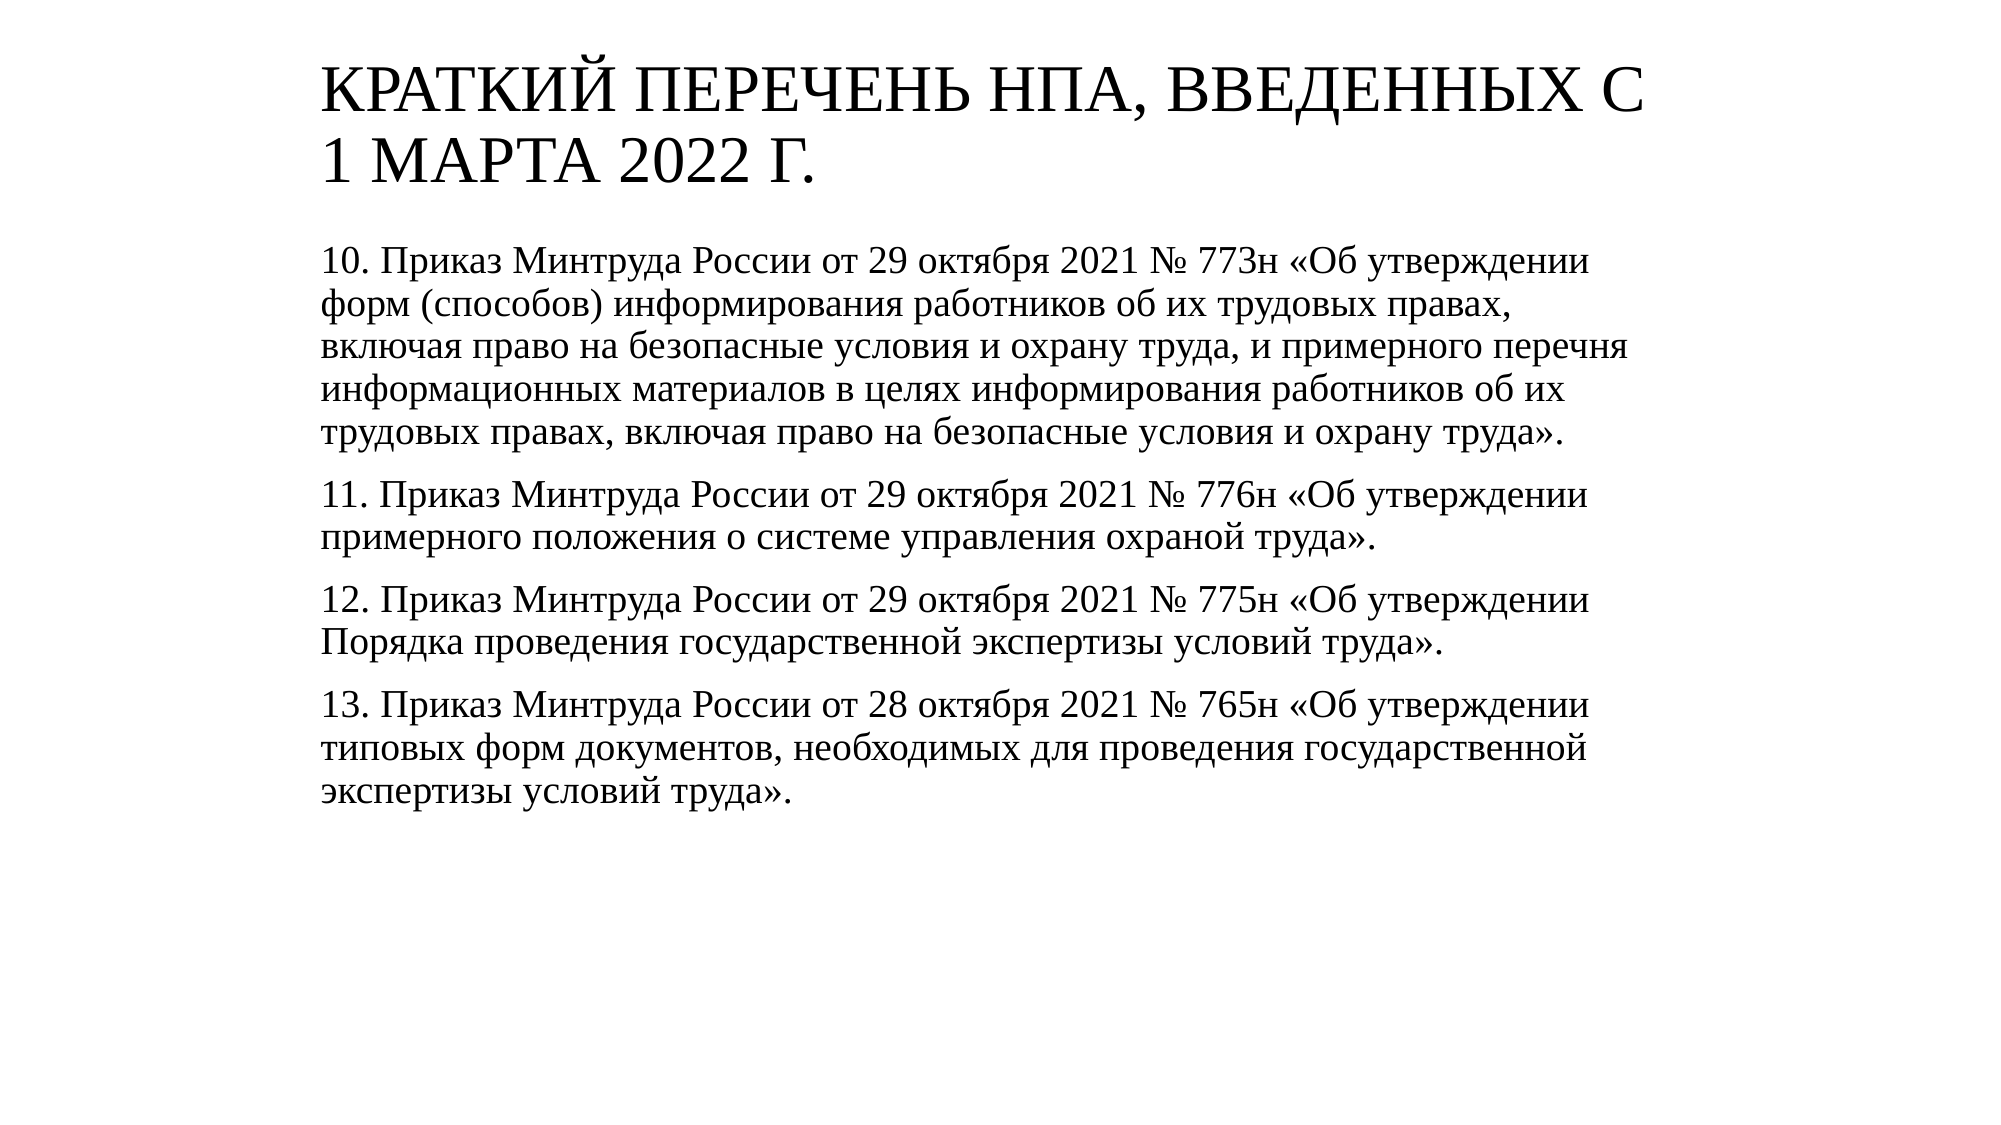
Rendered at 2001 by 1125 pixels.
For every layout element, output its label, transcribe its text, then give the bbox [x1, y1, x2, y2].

list 10. Приказ Минтруда России от 29 октября 2021 № 773н «Об утверждении форм (способов) информирования работников об их трудовых правах, включая право на безопасные условия и охрану труда, и примерного перечня информационных материалов в целях информирования работников об их трудовых правах, включая право на безопасные условия и охрану труда». 11. Приказ Минтруда России от 29 октября 2021 № 776н «Об утверждении примерного положения о системе управления охраной труда». 12. Приказ Минтруда России от 29 октября 2021 № 775н «Об утверждении Порядка проведения государственной экспертизы условий труда». 13. Приказ Минтруда России от 28 октября 2021 № 765н «Об утверждении типовых форм документов, необходимых для проведения государственной экспертизы условий труда». [305, 231, 1648, 918]
title Краткий перечень нпа, введенных с 1 марта 2022 г. [305, 78, 1700, 173]
